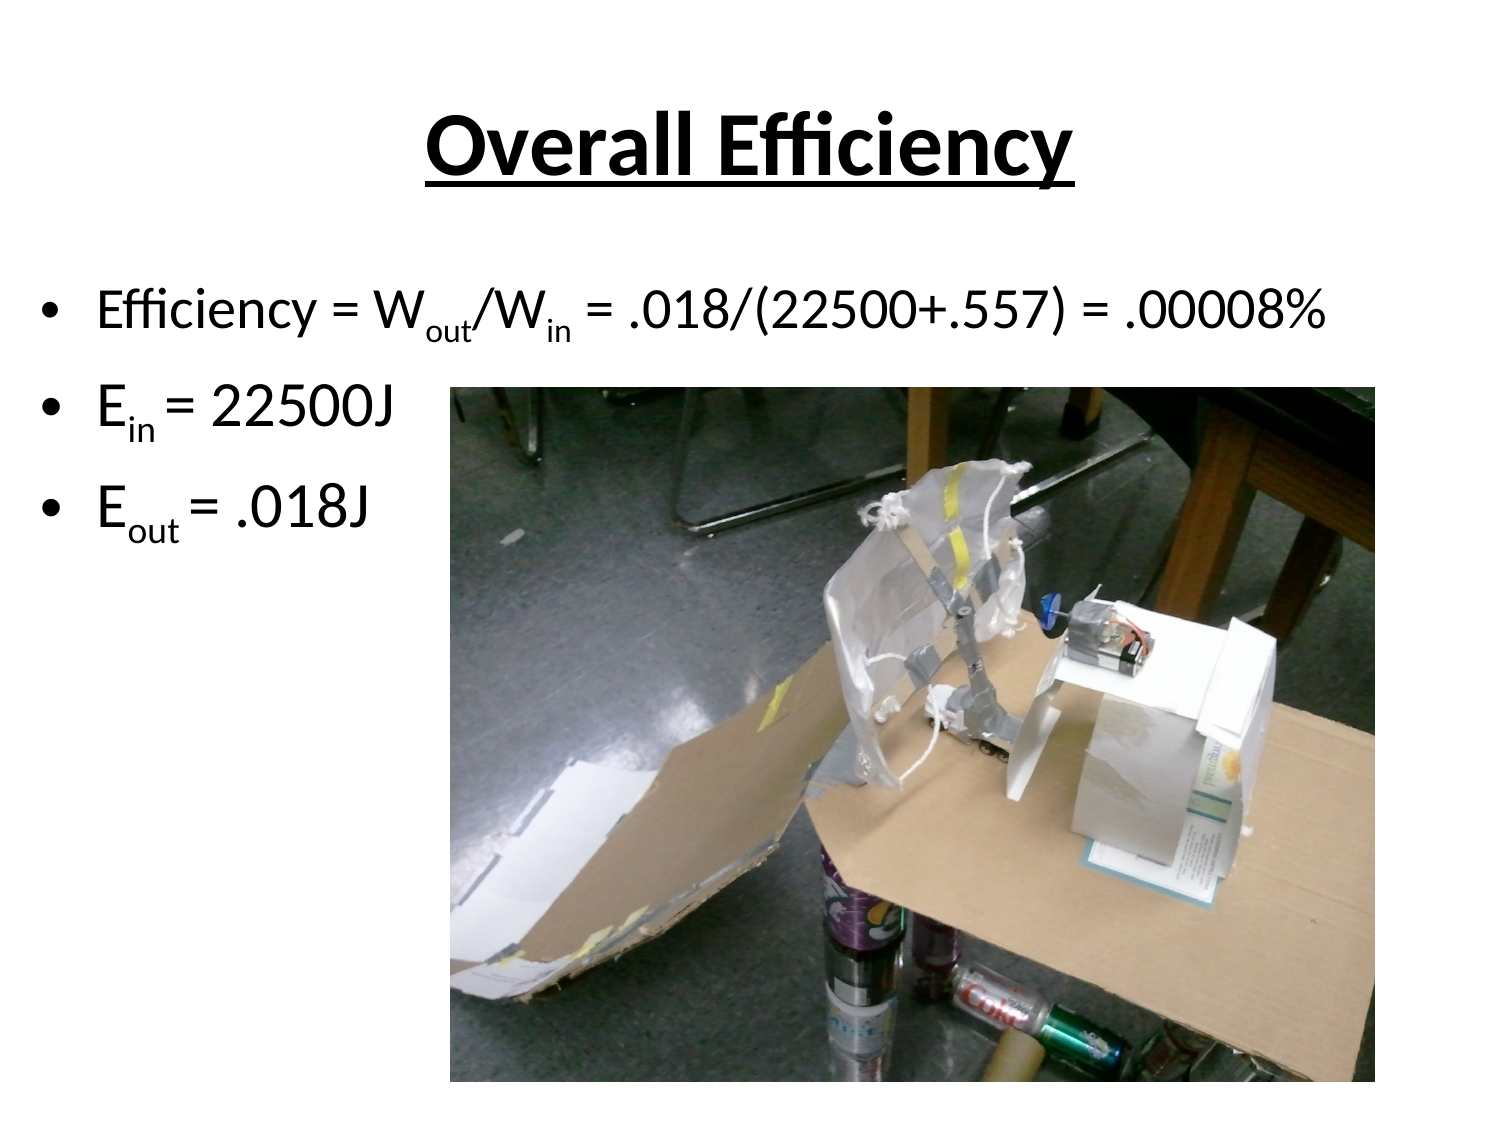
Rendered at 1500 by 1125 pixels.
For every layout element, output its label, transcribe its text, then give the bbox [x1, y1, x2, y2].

title Overall Efficiency [75, 45, 1425, 233]
picture [449, 387, 1376, 1082]
list Efficiency = Wout/Win = .018/(22500+.557) = .00008% Ein = 22500J Eout = .018J [24, 262, 1475, 1005]
